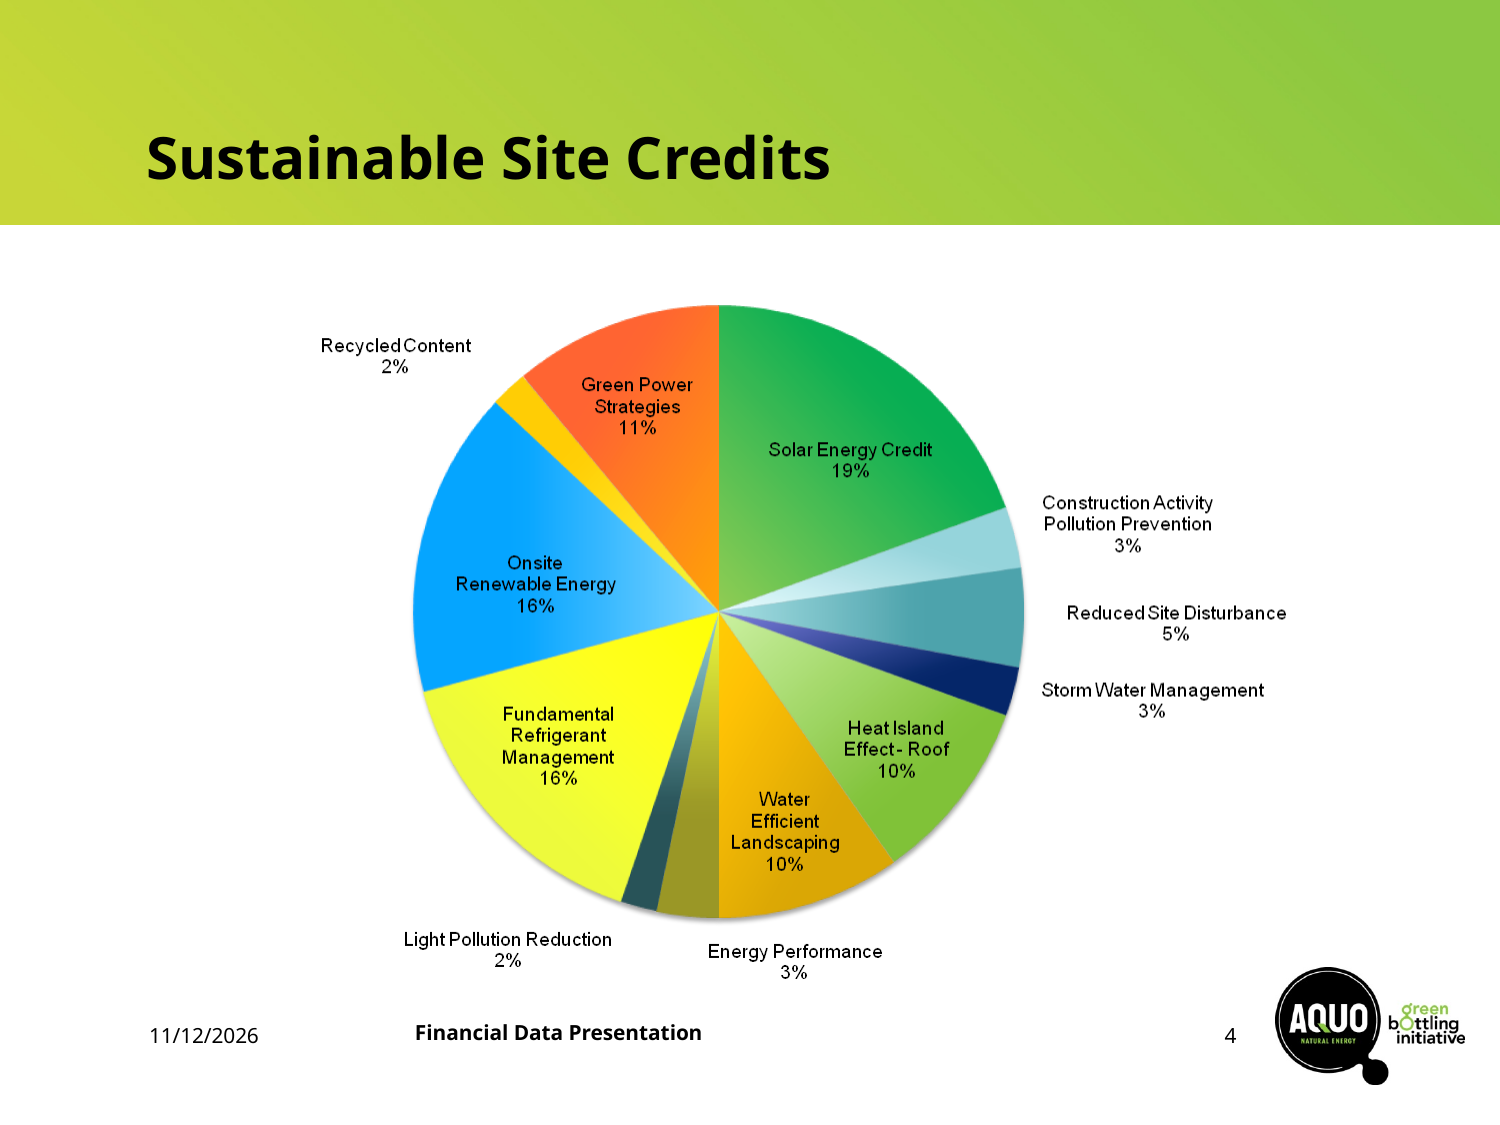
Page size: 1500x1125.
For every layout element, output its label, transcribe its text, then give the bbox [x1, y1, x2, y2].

picture [0, 0, 1500, 225]
slide_number 4 [1015, 1014, 1252, 1091]
footer Financial Data Presentation [399, 1012, 979, 1088]
picture [1275, 967, 1465, 1085]
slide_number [133, 1014, 390, 1091]
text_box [124, 237, 1313, 988]
title Sustainable Site Credits [130, 112, 1407, 201]
